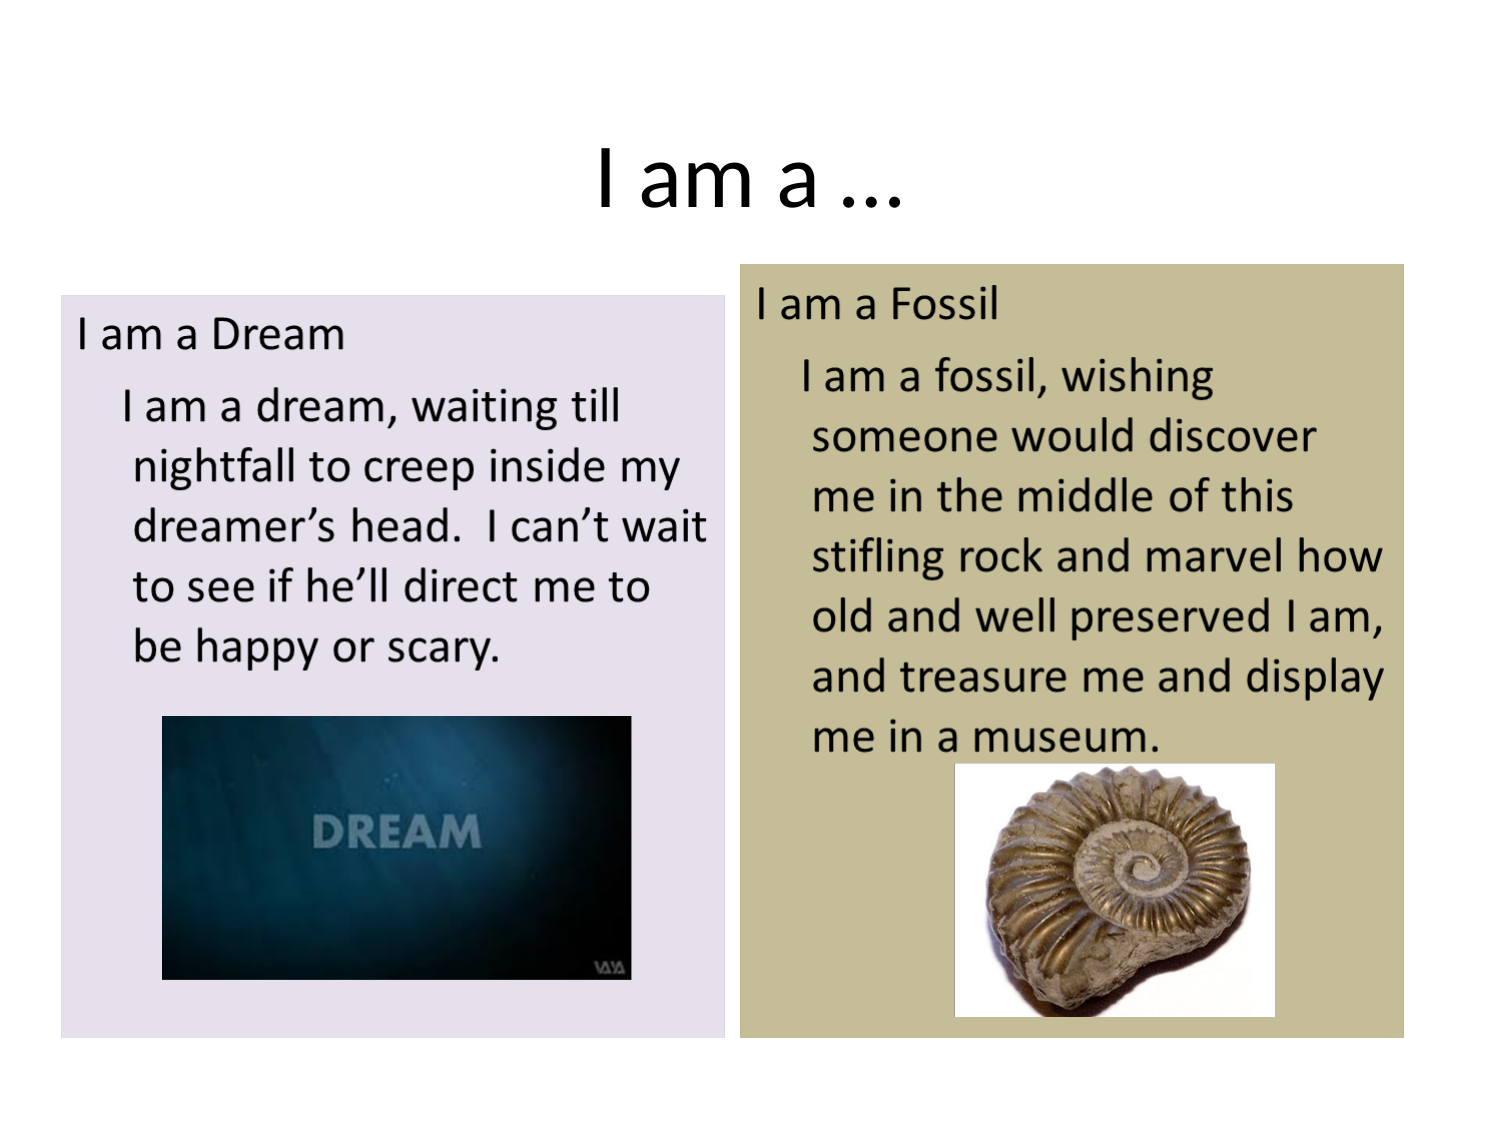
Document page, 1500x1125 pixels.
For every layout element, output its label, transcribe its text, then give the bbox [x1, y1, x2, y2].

title I am a … [112, 50, 1388, 285]
picture [46, 256, 1427, 1038]
